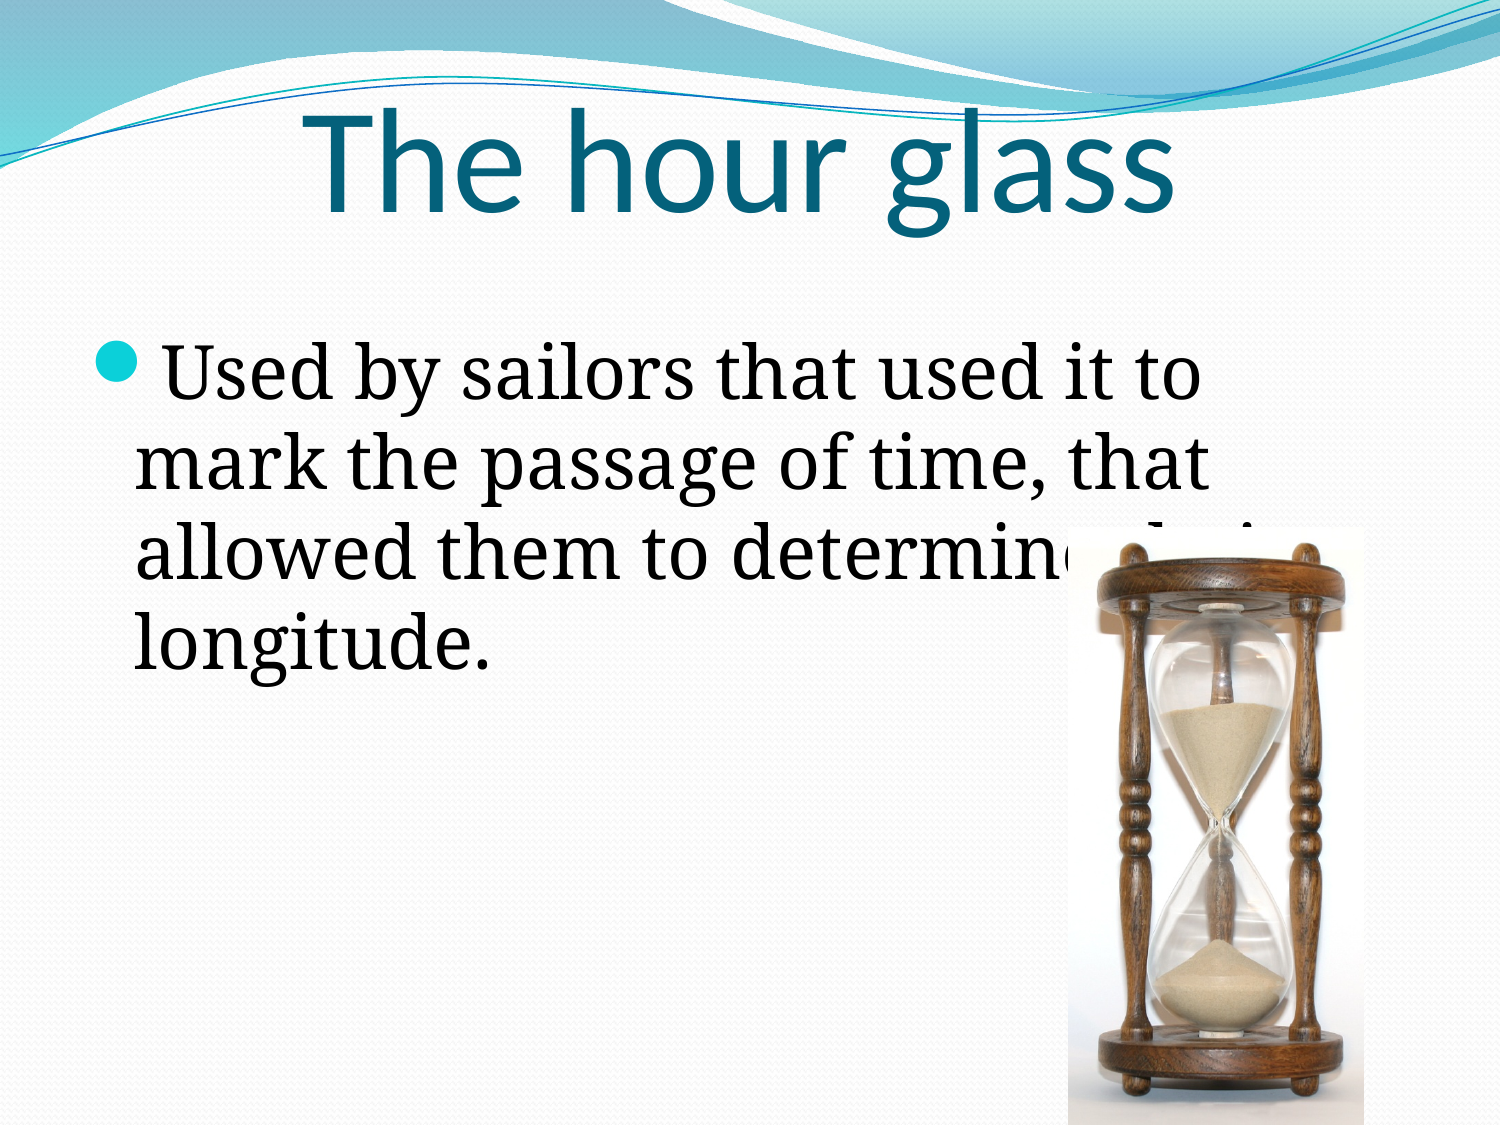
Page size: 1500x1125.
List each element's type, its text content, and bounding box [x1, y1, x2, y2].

list Used by sailors that used it to mark the passage of time, that allowed them to determine their longitude. [75, 317, 1425, 1038]
picture [1068, 527, 1364, 1125]
title The hour glass [64, 54, 1415, 243]
